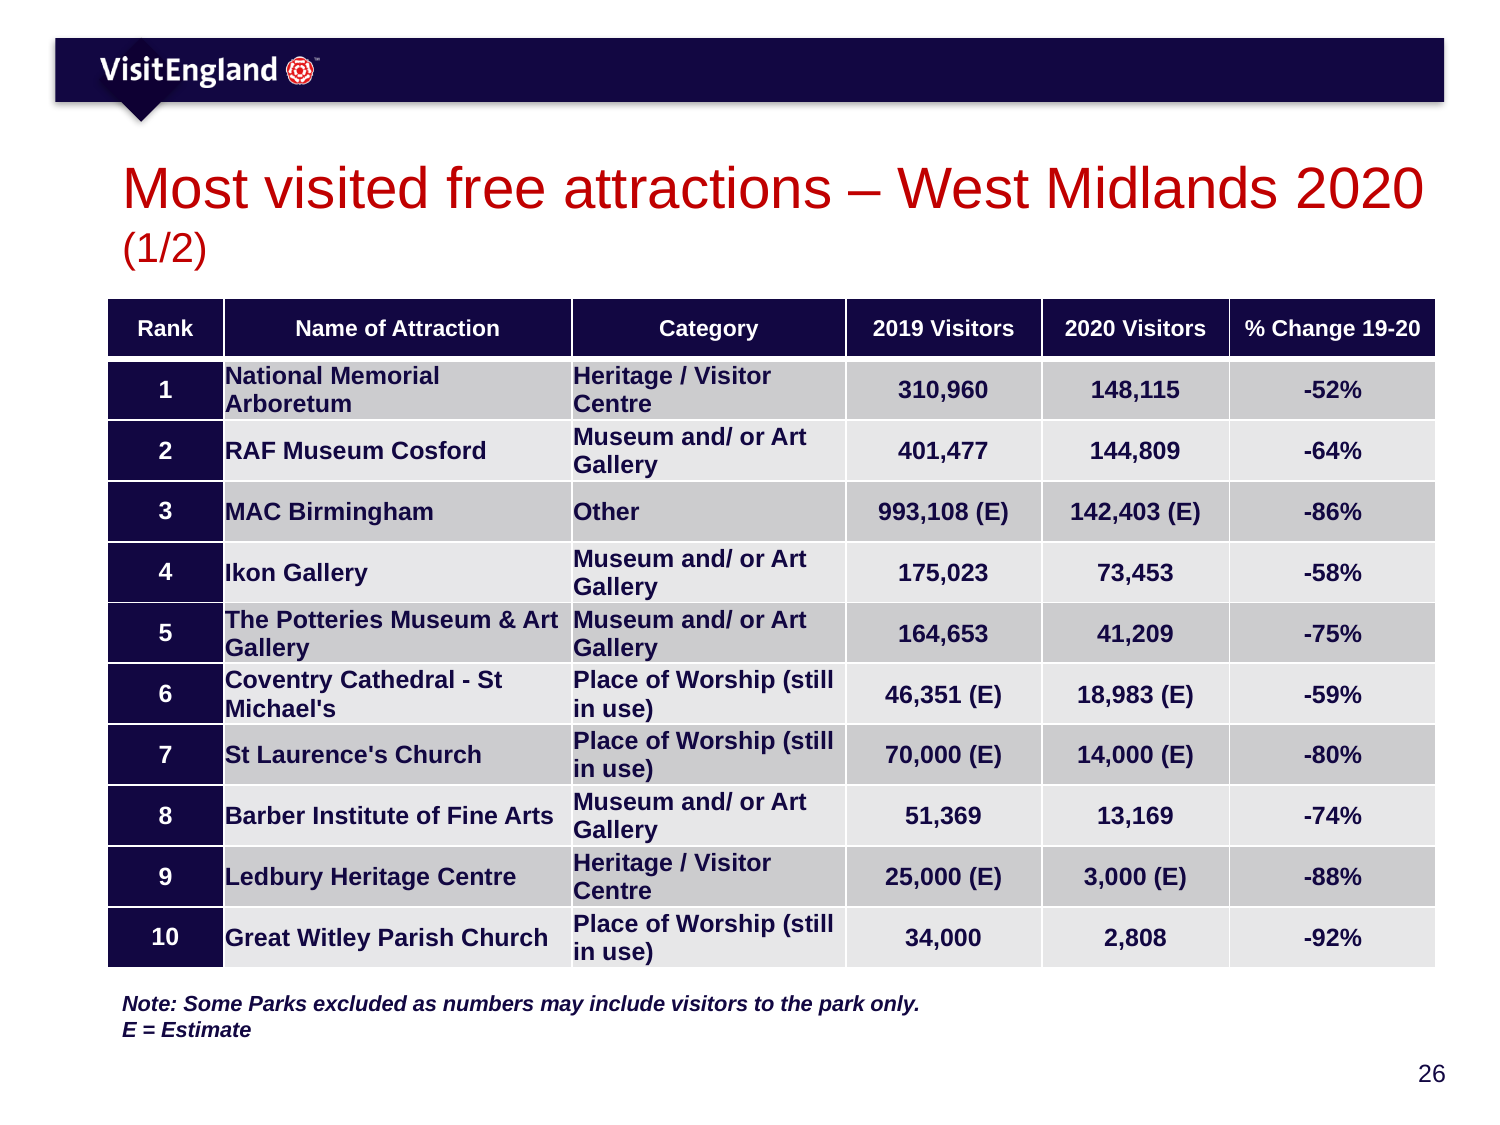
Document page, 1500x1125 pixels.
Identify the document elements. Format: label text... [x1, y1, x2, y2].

table_cell 14,000 (E) [1043, 725, 1229, 784]
table_cell 10 [108, 908, 223, 967]
table_cell 25,000 (E) [847, 847, 1041, 906]
table_cell 993,108 (E) [847, 482, 1041, 541]
table_cell 34,000 [847, 908, 1041, 967]
table_cell Museum and/ or Art Gallery [573, 543, 845, 602]
table_cell 5 [108, 603, 223, 662]
table_cell 144,809 [1043, 421, 1229, 480]
table_cell 7 [108, 725, 223, 784]
table_cell 164,653 [847, 603, 1041, 662]
table_cell Place of Worship (still in use) [573, 908, 845, 967]
table_cell 2 [108, 421, 223, 480]
table_cell 46,351 (E) [847, 664, 1041, 723]
table_cell 6 [108, 664, 223, 723]
table_cell Museum and/ or Art Gallery [573, 421, 845, 480]
table_cell Heritage / Visitor Centre [573, 362, 845, 419]
table_cell 41,209 [1043, 603, 1229, 662]
table_cell 2,808 [1043, 908, 1229, 967]
table_cell RAF Museum Cosford [225, 421, 571, 480]
table_cell MAC Birmingham [225, 482, 571, 541]
table_cell 3 [108, 482, 223, 541]
table_cell -74% [1230, 786, 1435, 845]
table_cell 310,960 [847, 362, 1041, 419]
table_cell 142,403 (E) [1043, 482, 1229, 541]
table_cell Heritage / Visitor Centre [573, 847, 845, 906]
table_cell Barber Institute of Fine Arts [225, 786, 571, 845]
table_cell 13,169 [1043, 786, 1229, 845]
table_cell 401,477 [847, 421, 1041, 480]
table_cell -88% [1230, 847, 1435, 906]
text_box Note: Some Parks excluded as numbers may include visitors to the park only. E = Estimate [107, 982, 1405, 1050]
table_cell Museum and/ or Art Gallery [573, 603, 845, 662]
table_cell Ledbury Heritage Centre [225, 847, 571, 906]
table_header Category [573, 299, 845, 356]
table_cell National Memorial Arboretum [225, 362, 571, 419]
table_header Name of Attraction [225, 299, 571, 356]
table_cell -59% [1230, 664, 1435, 723]
table_cell Coventry Cathedral - St Michael's [225, 664, 571, 723]
table_cell 8 [108, 786, 223, 845]
table_cell -92% [1230, 908, 1435, 967]
picture [95, 56, 322, 88]
table_cell -58% [1230, 543, 1435, 602]
table_header 2019 Visitors [847, 299, 1041, 356]
table_cell 175,023 [847, 543, 1041, 602]
table_cell 70,000 (E) [847, 725, 1041, 784]
table_cell 4 [108, 543, 223, 602]
table_cell 3,000 (E) [1043, 847, 1229, 906]
table_cell 51,369 [847, 786, 1041, 845]
table_cell -75% [1230, 603, 1435, 662]
table_cell -86% [1230, 482, 1435, 541]
table_cell Great Witley Parish Church [225, 908, 571, 967]
table_cell Place of Worship (still in use) [573, 664, 845, 723]
table_cell -80% [1230, 725, 1435, 784]
table_cell 1 [108, 362, 223, 419]
table_cell 9 [108, 847, 223, 906]
table_header Rank [108, 299, 223, 356]
table_cell Museum and/ or Art Gallery [573, 786, 845, 845]
table_cell 73,453 [1043, 543, 1229, 602]
table_cell Place of Worship (still in use) [573, 725, 845, 784]
table_cell Other [573, 482, 845, 541]
table_cell The Potteries Museum & Art Gallery [225, 603, 571, 662]
table_header % Change 19-20 [1230, 299, 1435, 356]
table_cell Ikon Gallery [225, 543, 571, 602]
table_cell -64% [1230, 421, 1435, 480]
title Most visited free attractions – West Midlands 2020 (1/2) [107, 143, 1445, 276]
table_cell 148,115 [1043, 362, 1229, 419]
table_cell 18,983 (E) [1043, 664, 1229, 723]
table_cell -52% [1230, 362, 1435, 419]
table_cell St Laurence's Church [225, 725, 571, 784]
table_header 2020 Visitors [1043, 299, 1229, 356]
